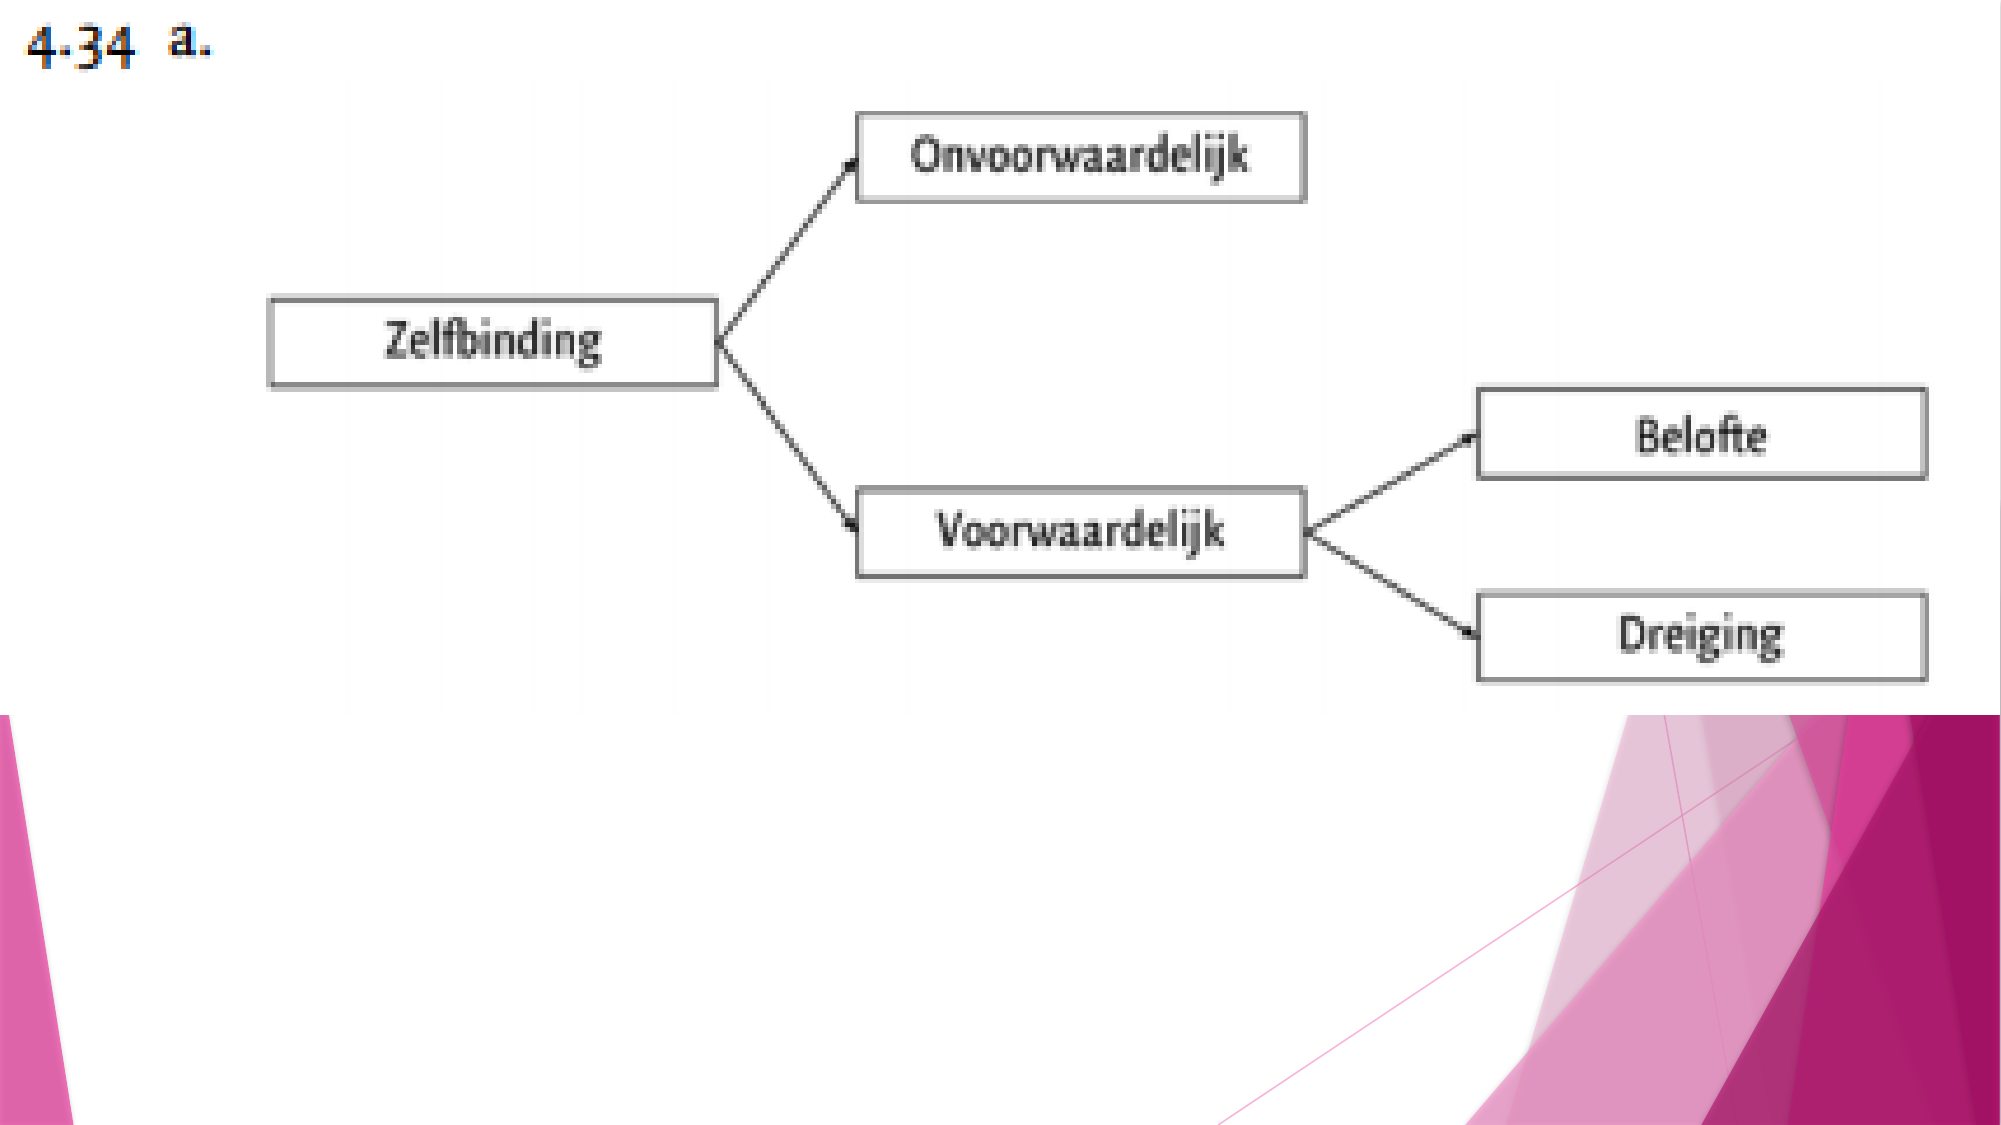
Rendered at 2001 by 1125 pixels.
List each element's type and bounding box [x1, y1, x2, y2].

picture [0, 0, 2000, 716]
